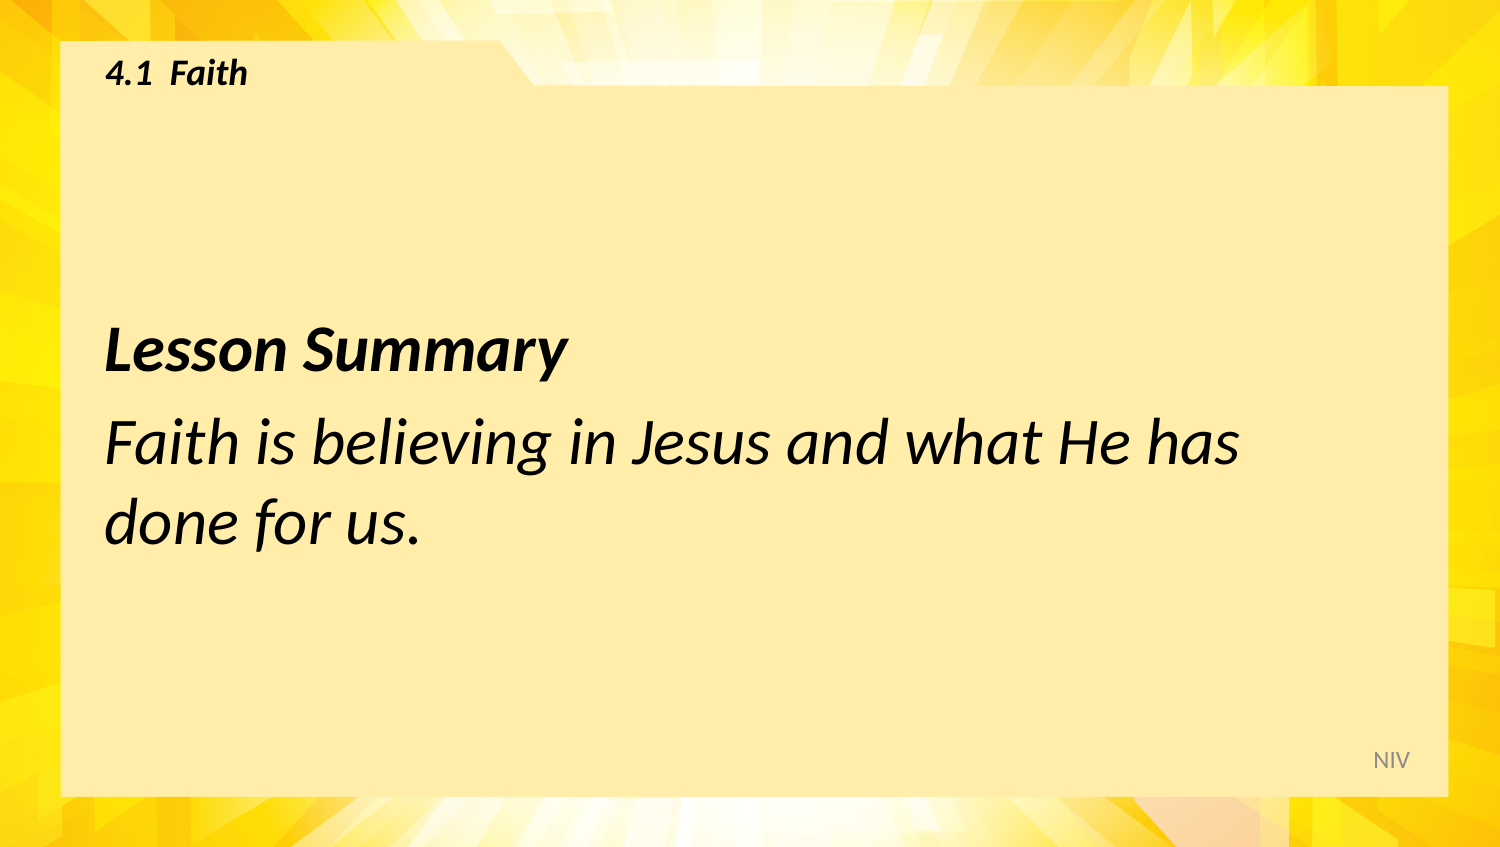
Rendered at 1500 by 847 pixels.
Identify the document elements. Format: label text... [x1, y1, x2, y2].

picture [0, 0, 1500, 847]
title 4.1 Faith [89, 33, 1420, 108]
list Lesson Summary Faith is believing in Jesus and what He has done for us. [89, 141, 1403, 722]
footer NIV [950, 736, 1425, 782]
